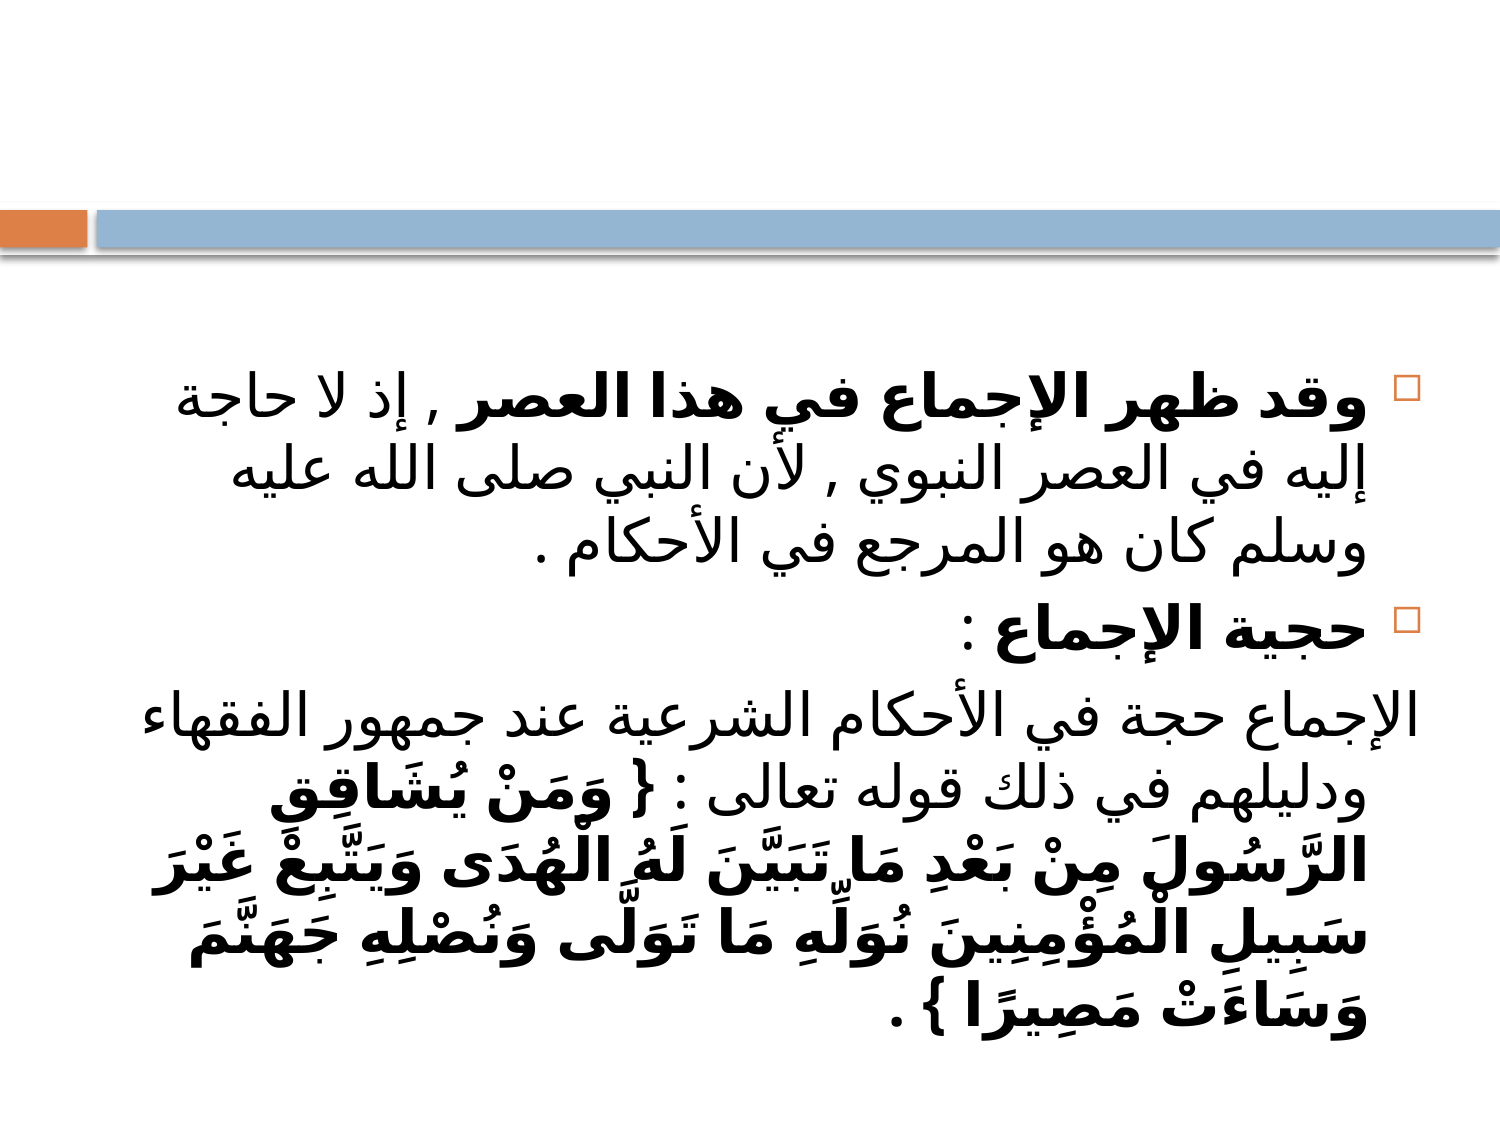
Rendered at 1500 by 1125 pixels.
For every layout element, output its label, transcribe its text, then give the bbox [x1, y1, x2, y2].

list وقد ظهر الإجماع في هذا العصر , إذ لا حاجة إليه في العصر النبوي , لأن النبي صلى الله عليه وسلم كان هو المرجع في الأحكام . حجية الإجماع : الإجماع حجة في الأحكام الشرعية عند جمهور الفقهاء ودليلهم في ذلك قوله تعالى : { وَمَنْ يُشَاقِقِ الرَّسُولَ مِنْ بَعْدِ مَا تَبَيَّنَ لَهُ الْهُدَى وَيَتَّبِعْ غَيْرَ سَبِيلِ الْمُؤْمِنِينَ نُوَلِّهِ مَا تَوَلَّى وَنُصْلِهِ جَهَنَّمَ وَسَاءَتْ مَصِيرًا } . [100, 262, 1438, 1000]
